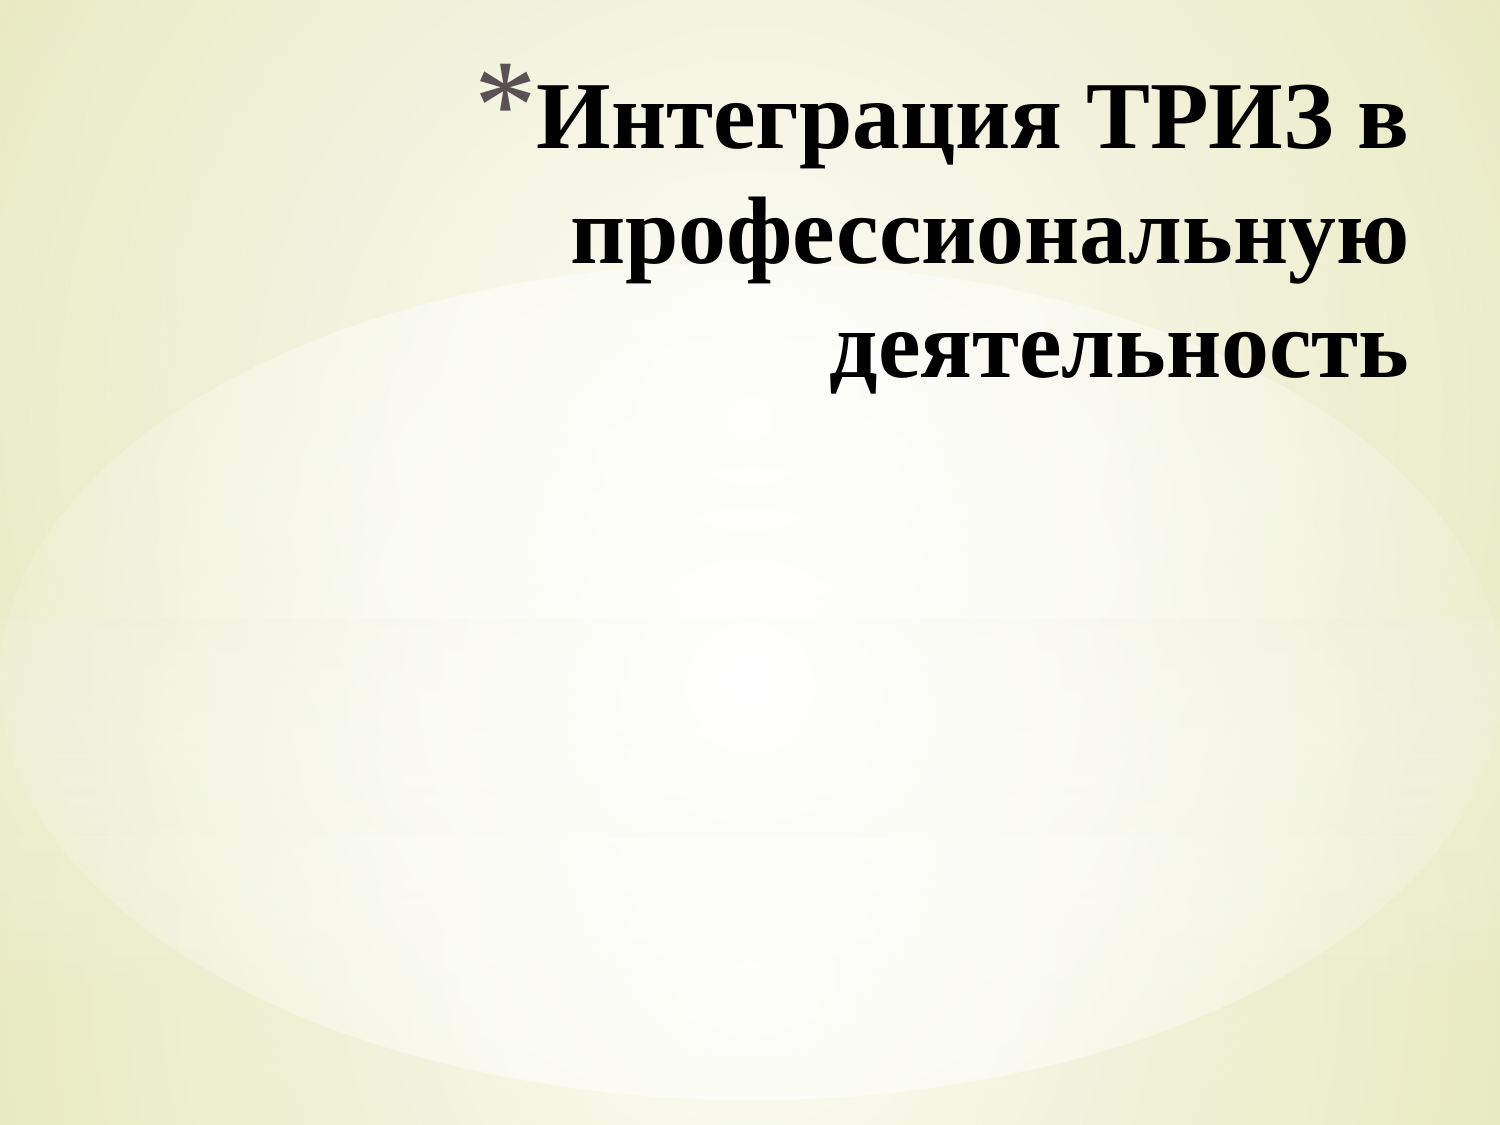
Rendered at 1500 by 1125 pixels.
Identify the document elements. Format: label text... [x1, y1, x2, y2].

title Интеграция ТРИЗ в профессиональную деятельность [75, 45, 1425, 906]
